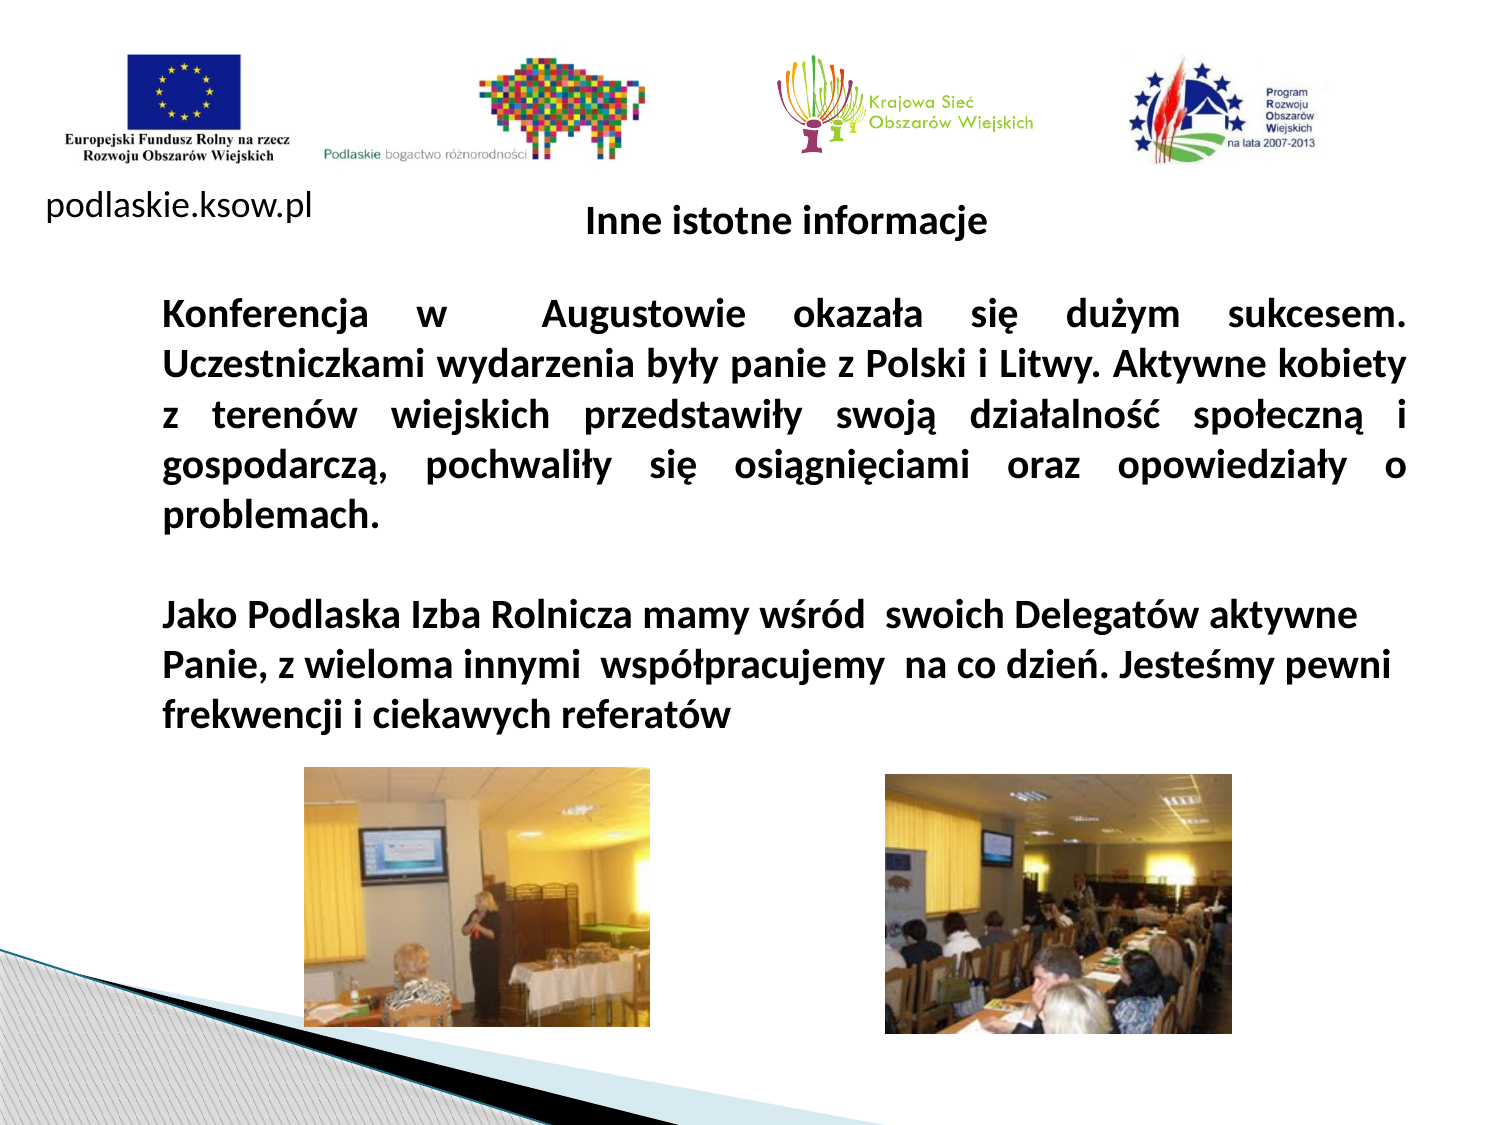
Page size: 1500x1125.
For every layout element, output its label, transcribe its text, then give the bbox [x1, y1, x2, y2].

text_box [74, 45, 1425, 233]
text_box Inne istotne informacje [333, 173, 1240, 263]
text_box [776, 54, 1034, 155]
picture [64, 54, 290, 164]
picture [324, 47, 656, 172]
text_box podlaskie.ksow.pl [30, 172, 329, 233]
picture [1119, 53, 1330, 166]
text_box Konferencja w Augustowie okazała się dużym sukcesem. Uczestniczkami wydarzenia były panie z Polski i Litwy. Aktywne kobiety z terenów wiejskich przedstawiły swoją działalność społeczną i gospodarczą, pochwaliły się osiągnięciami oraz opowiedziały o problemach. Jako Podlaska Izba Rolnicza mamy wśród swoich Delegatów aktywne Panie, z wieloma innymi współpracujemy na co dzień. Jesteśmy pewni frekwencji i ciekawych referatów [147, 260, 1423, 503]
picture [303, 767, 650, 1028]
picture [885, 773, 1232, 1034]
